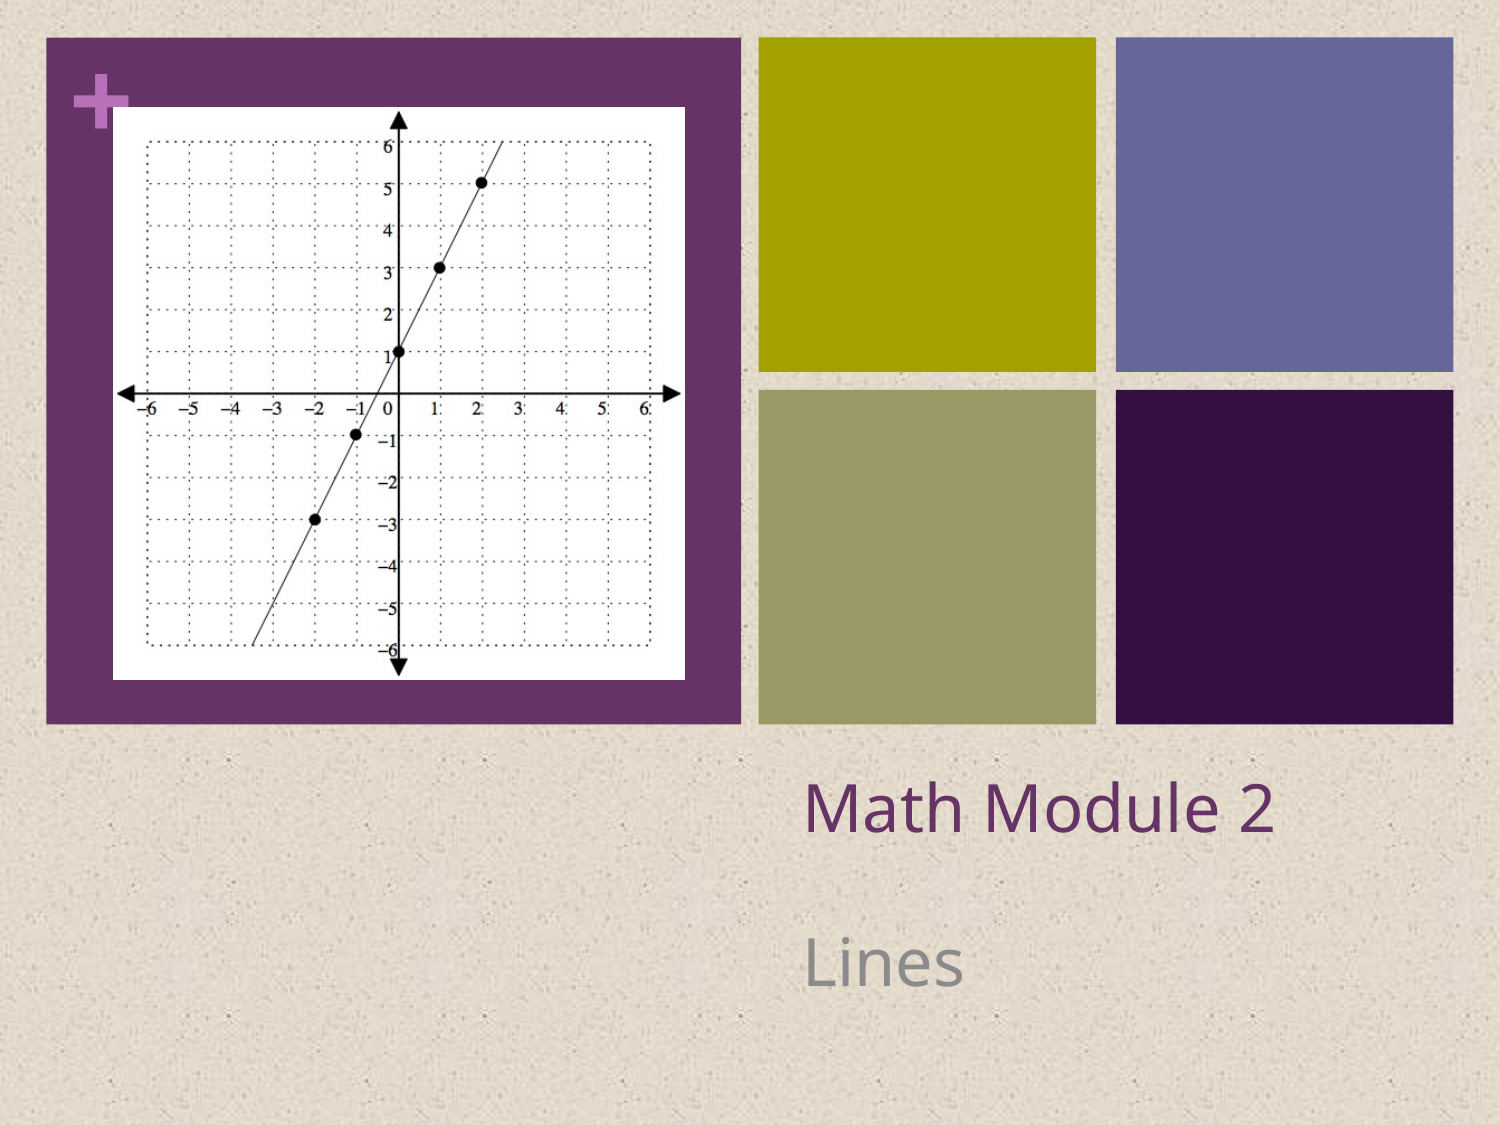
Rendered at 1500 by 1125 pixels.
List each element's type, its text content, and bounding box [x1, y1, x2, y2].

picture [0, 0, 1500, 1125]
subtitle Lines [787, 912, 1450, 1036]
title Math Module 2 [787, 758, 1450, 912]
